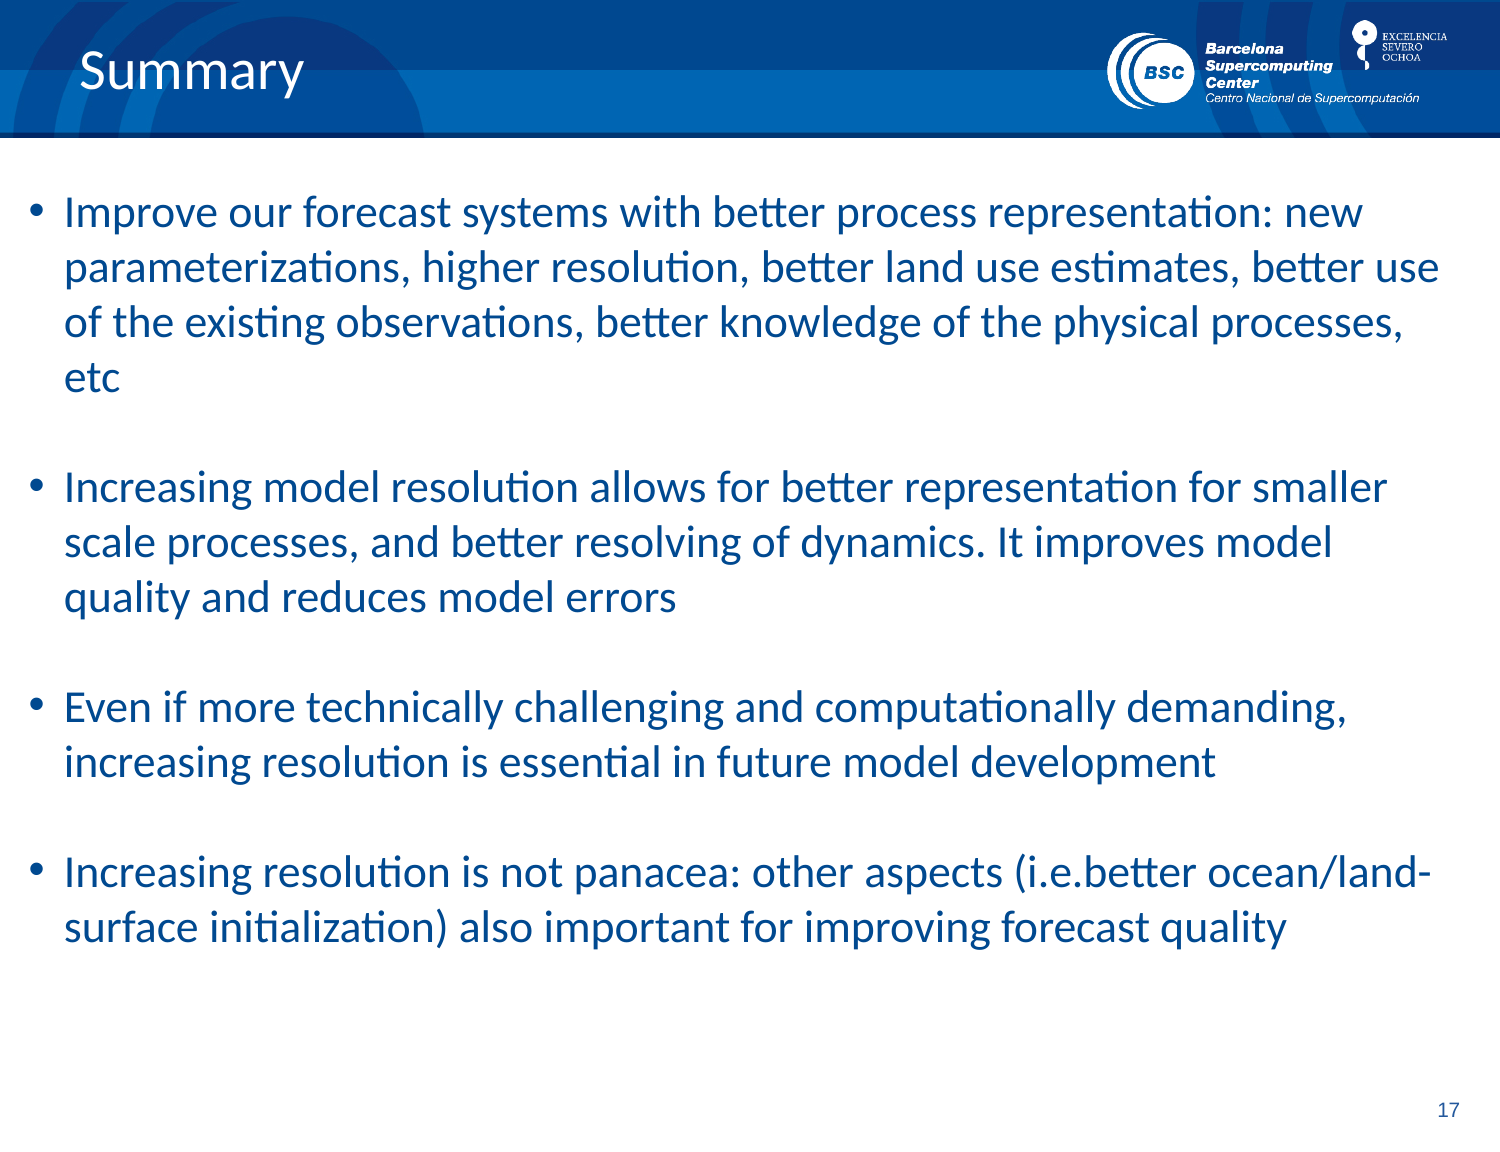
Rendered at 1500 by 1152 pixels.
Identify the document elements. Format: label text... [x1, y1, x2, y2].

text_box Improve our forecast systems with better process representation: new parameterizations, higher resolution, better land use estimates, better use of the existing observations, better knowledge of the physical processes, etc Increasing model resolution allows for better representation for smaller scale processes, and better resolving of dynamics. It improves model quality and reduces model errors Even if more technically challenging and computationally demanding, increasing resolution is essential in future model development Increasing resolution is not panacea: other aspects (i.e.better ocean/land-surface initialization) also important for improving forecast quality [13, 173, 1485, 845]
text_box Summary [65, 23, 1081, 138]
picture [0, 0, 1500, 138]
